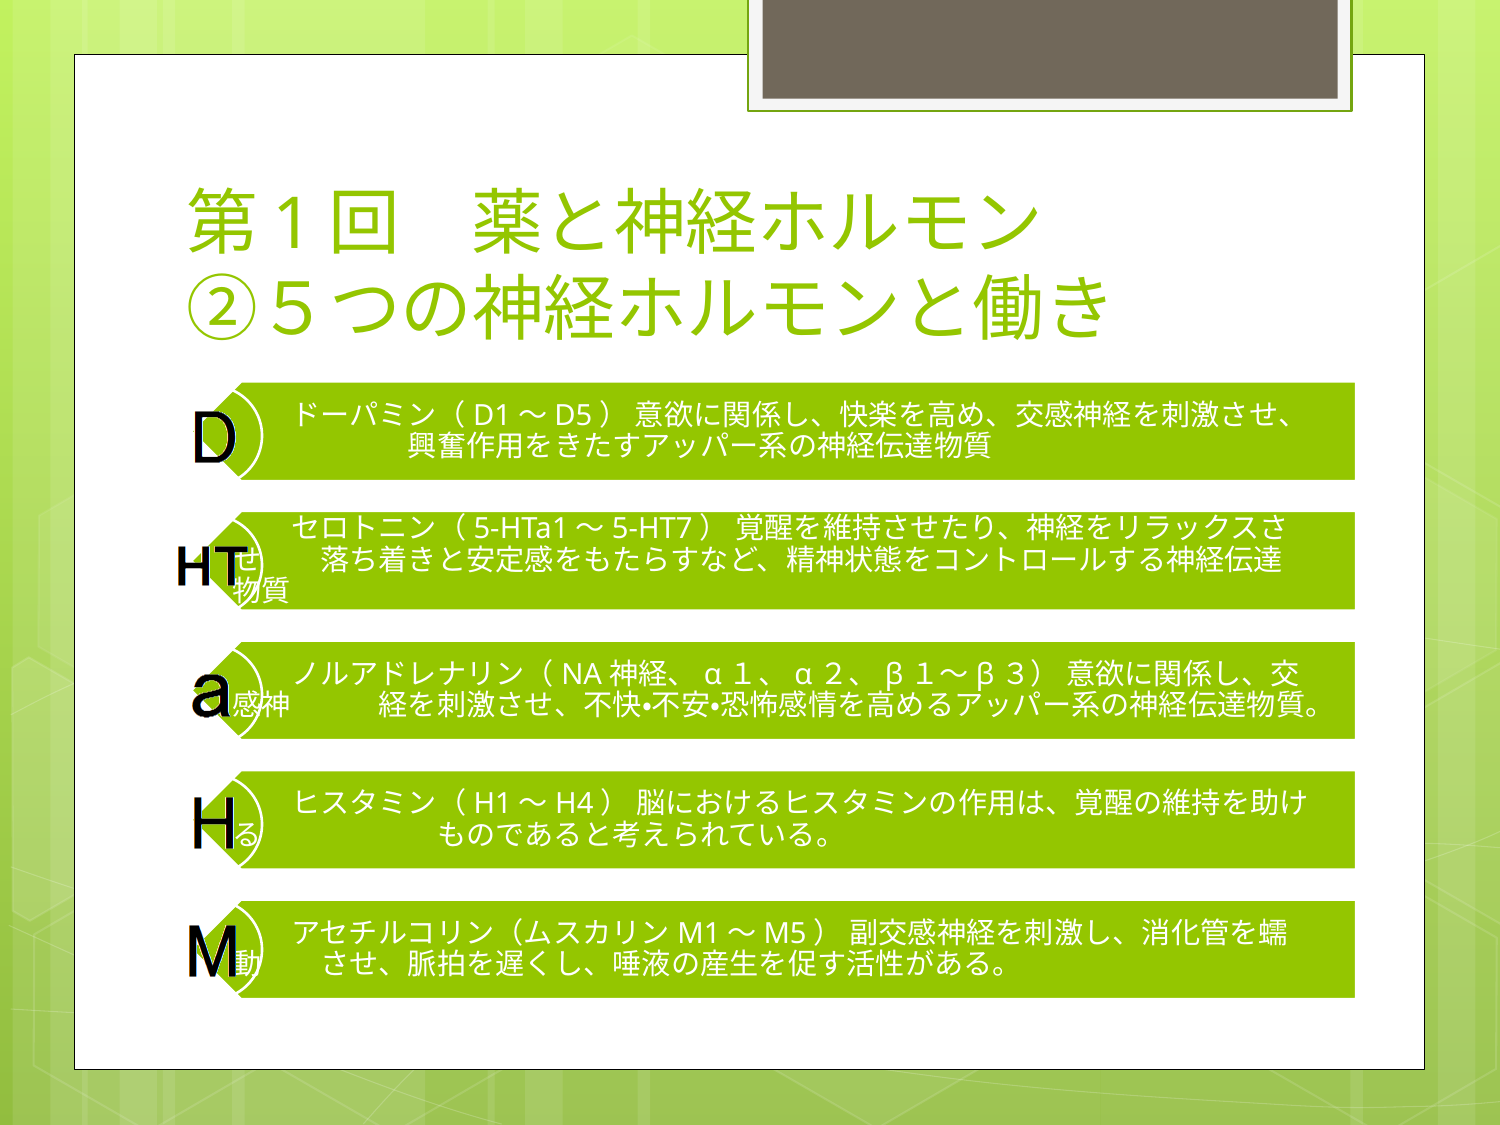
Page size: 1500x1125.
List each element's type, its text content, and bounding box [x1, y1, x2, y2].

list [135, 380, 1412, 1000]
title 第1回 薬と神経ホルモン ②５つの神経ホルモンと働き [171, 168, 1324, 357]
